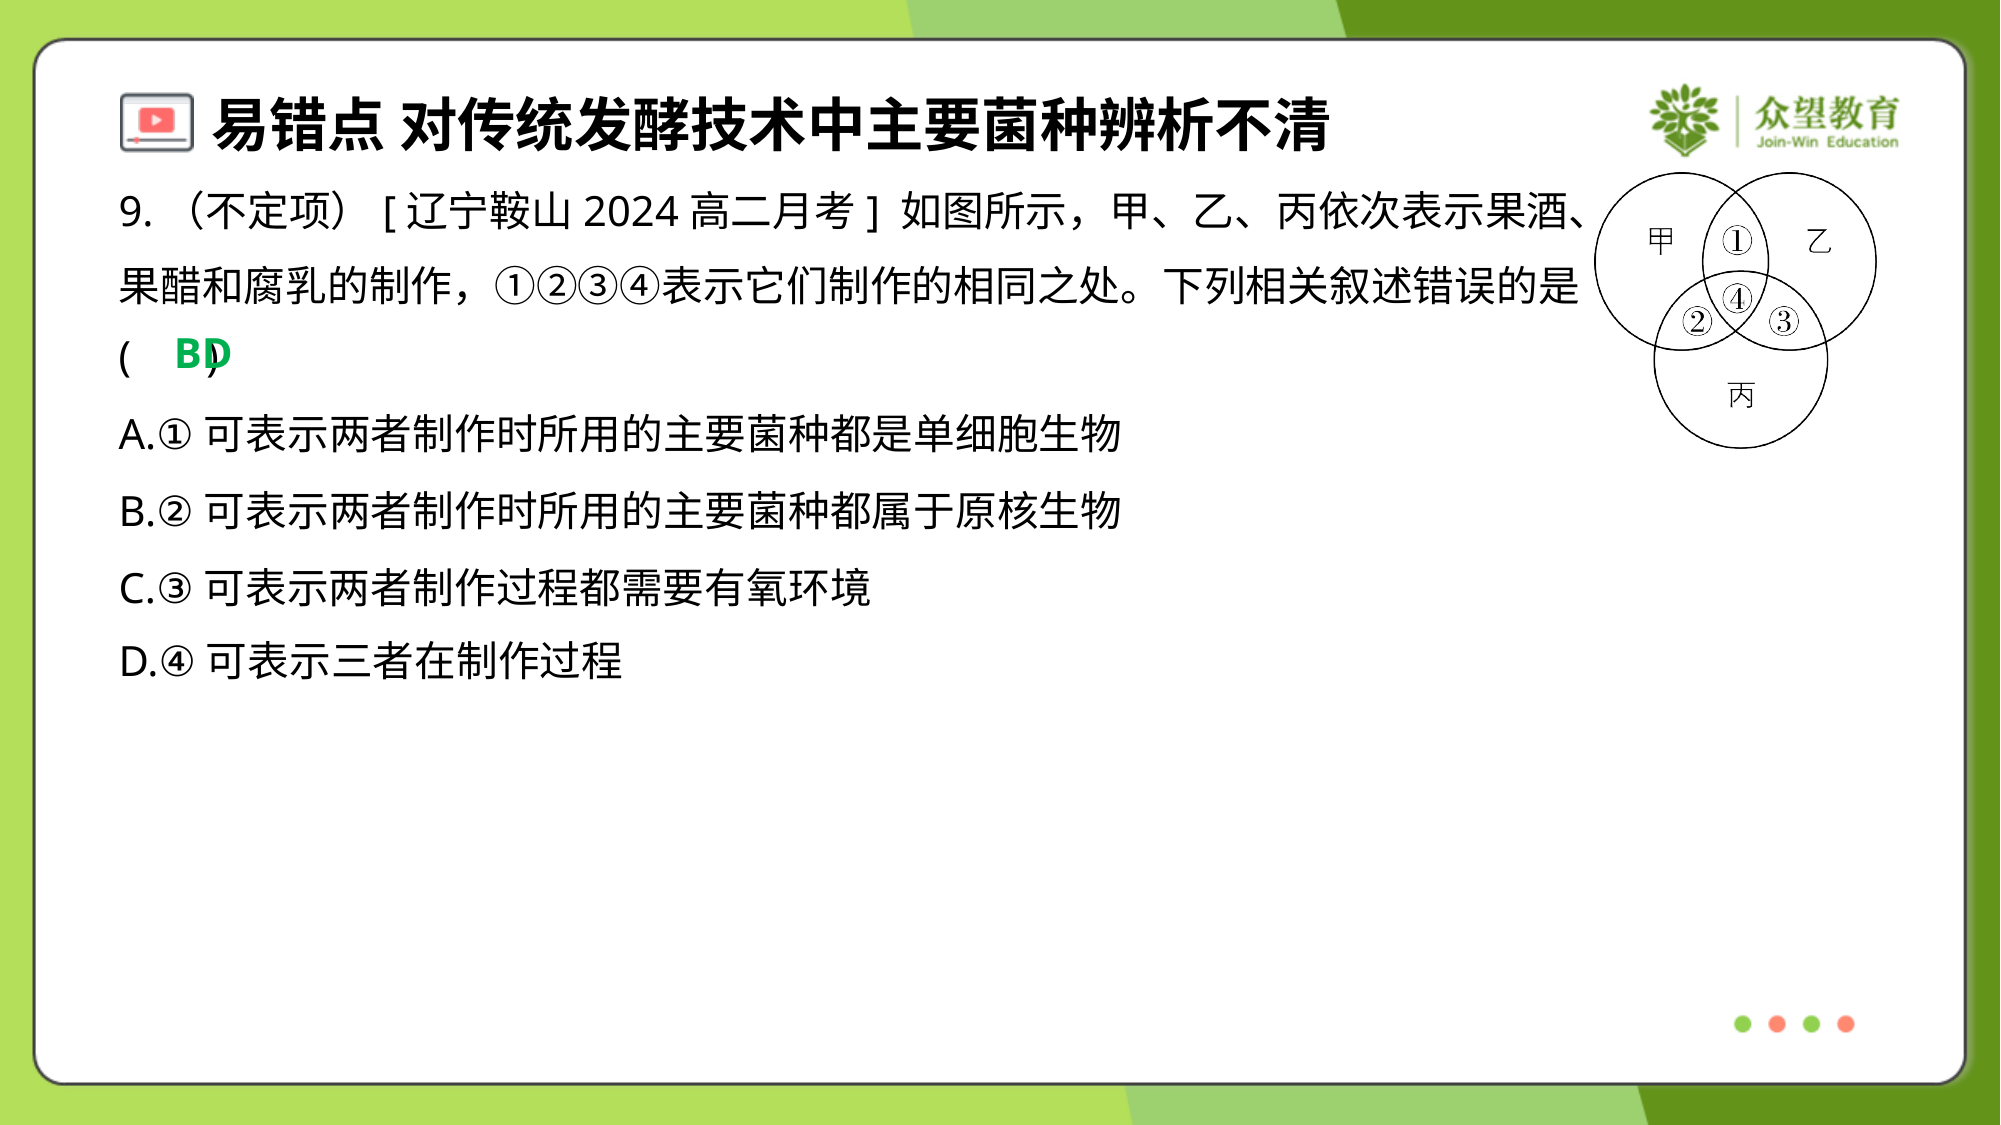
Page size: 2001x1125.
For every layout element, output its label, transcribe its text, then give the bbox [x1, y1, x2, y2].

text_box 9.（不定项）[辽宁鞍山2024高二月考] 如图所示，甲、乙、丙依次表示果酒、 果醋和腐乳的制作，①②③④表示它们制作的相同之处。下列相关叙述错误的是 ( ) [118, 159, 1578, 373]
text_box BD [157, 306, 250, 371]
picture [0, 0, 2000, 1125]
